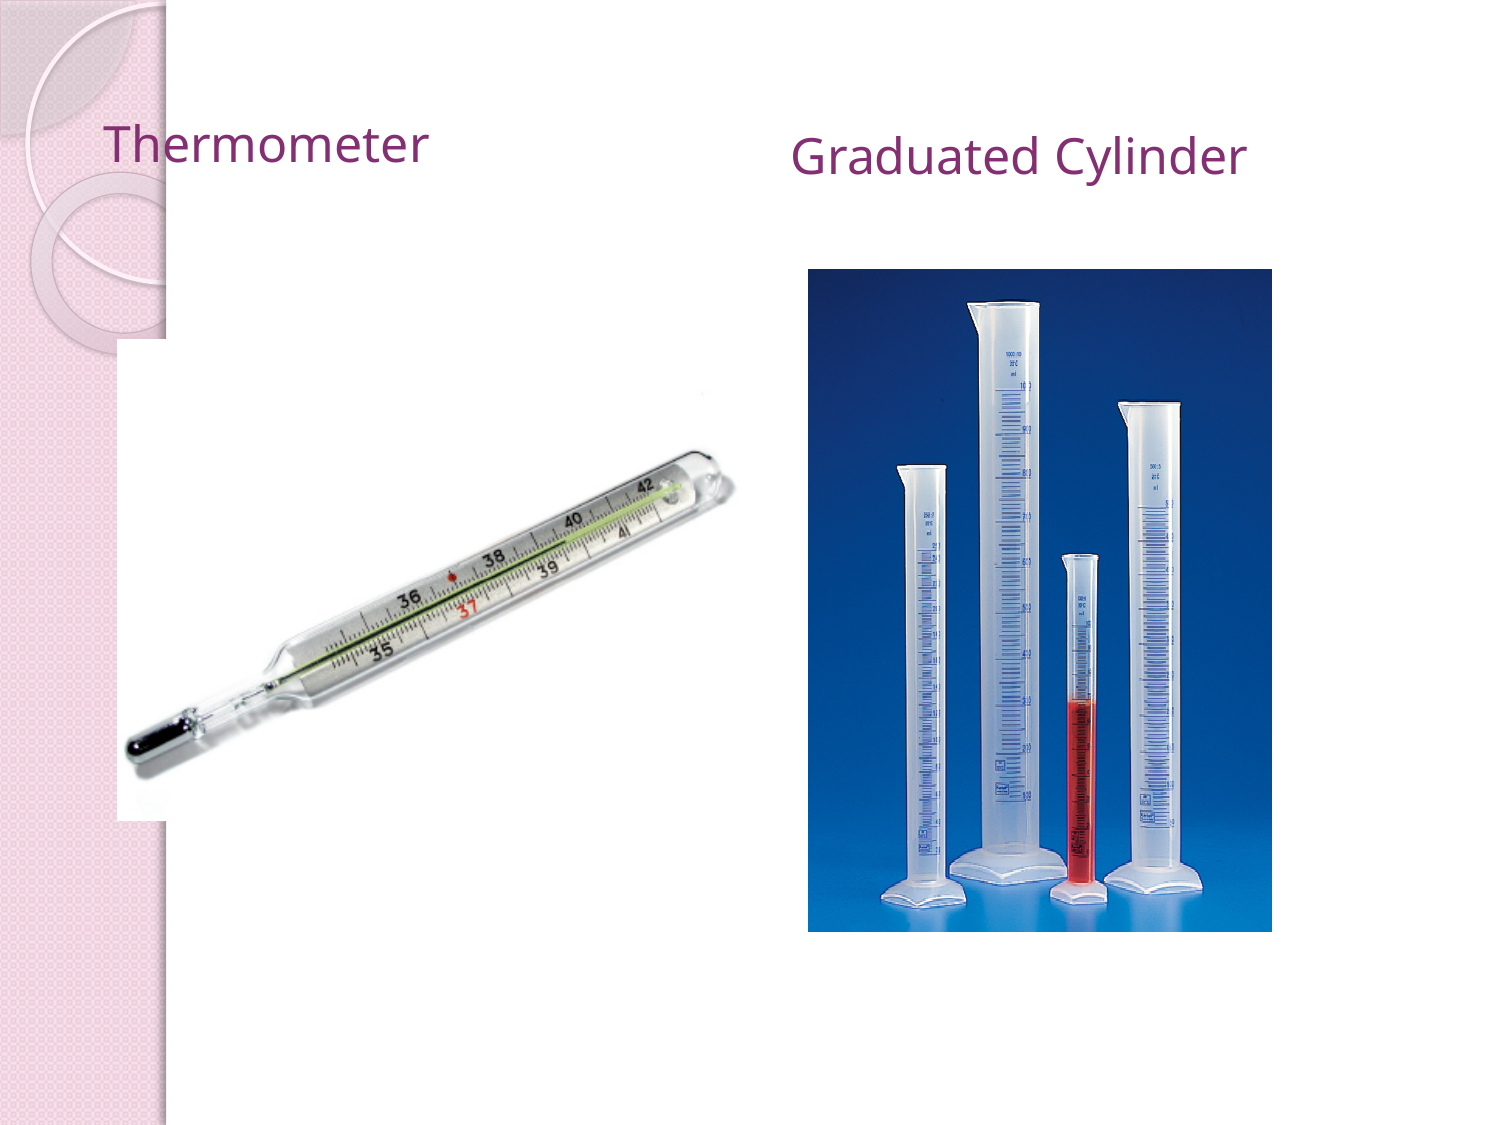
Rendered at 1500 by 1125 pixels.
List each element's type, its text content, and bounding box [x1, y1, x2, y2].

list Thermometer [75, 105, 738, 1005]
picture [116, 339, 739, 821]
picture [808, 269, 1272, 932]
list Graduated Cylinder [762, 117, 1425, 1005]
